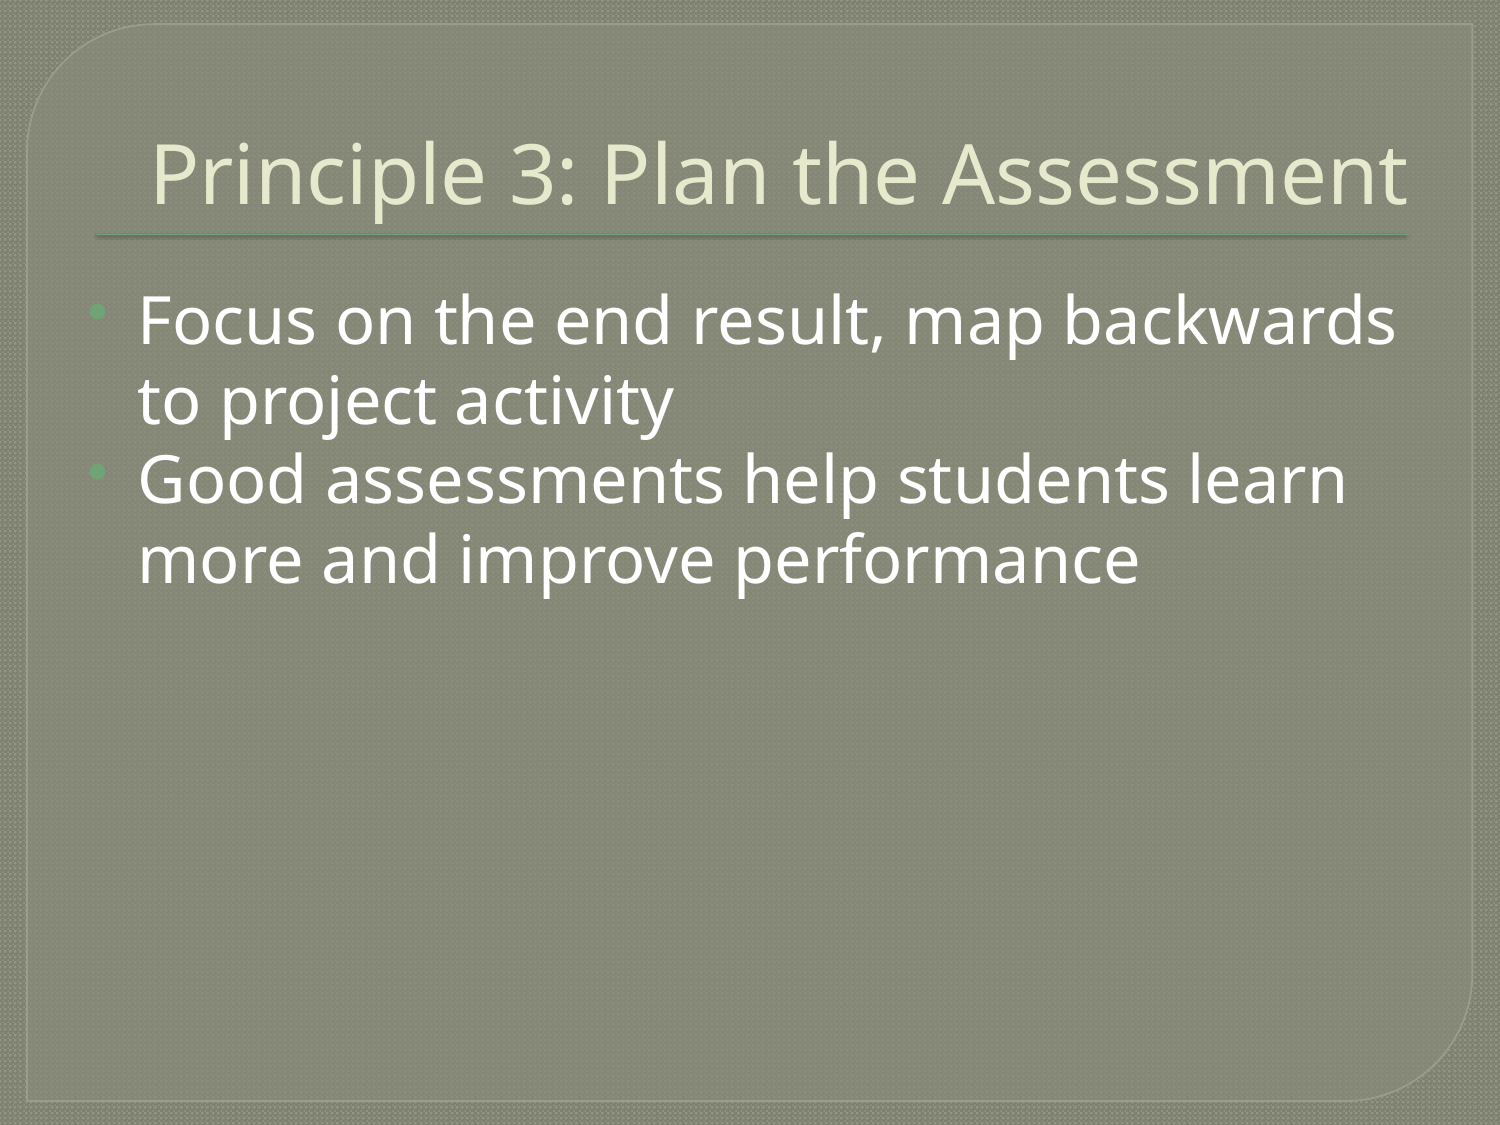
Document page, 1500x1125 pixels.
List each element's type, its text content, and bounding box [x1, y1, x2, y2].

title Principle 3: Plan the Assessment [75, 41, 1425, 230]
list Focus on the end result, map backwards to project activity Good assessments help students learn more and improve performance [75, 270, 1425, 1013]
